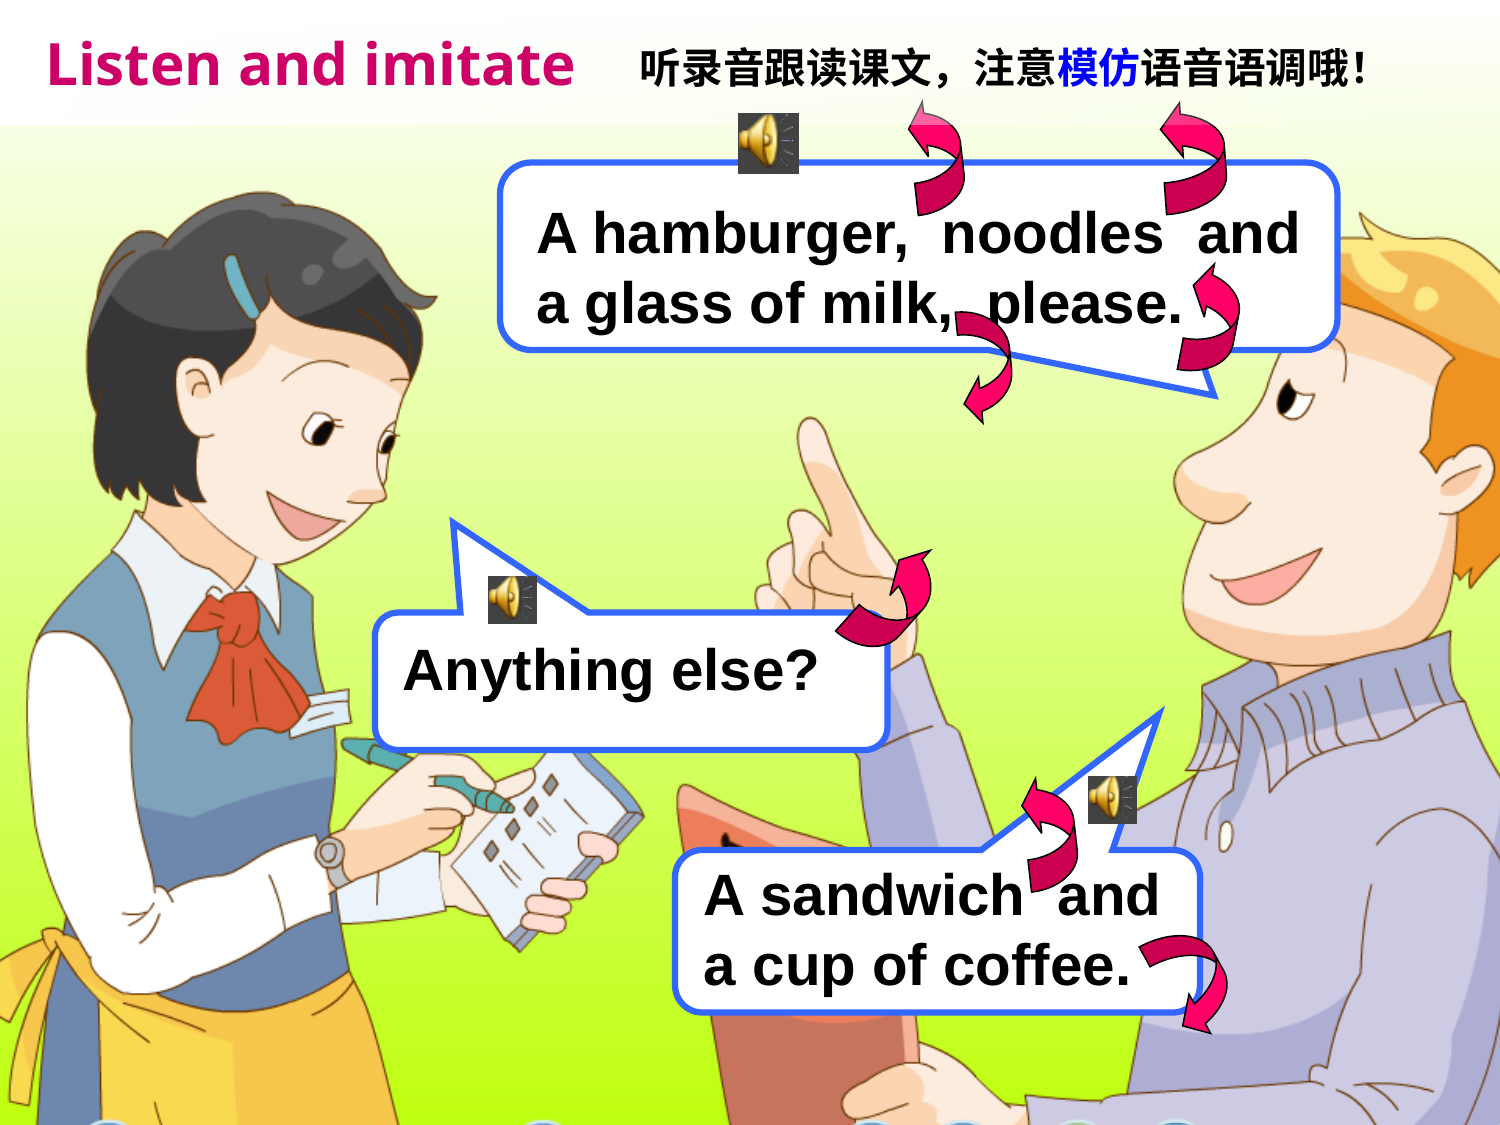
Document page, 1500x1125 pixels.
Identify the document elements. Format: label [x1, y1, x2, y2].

text_box [0, 0, 1500, 126]
picture [0, 112, 1500, 1125]
